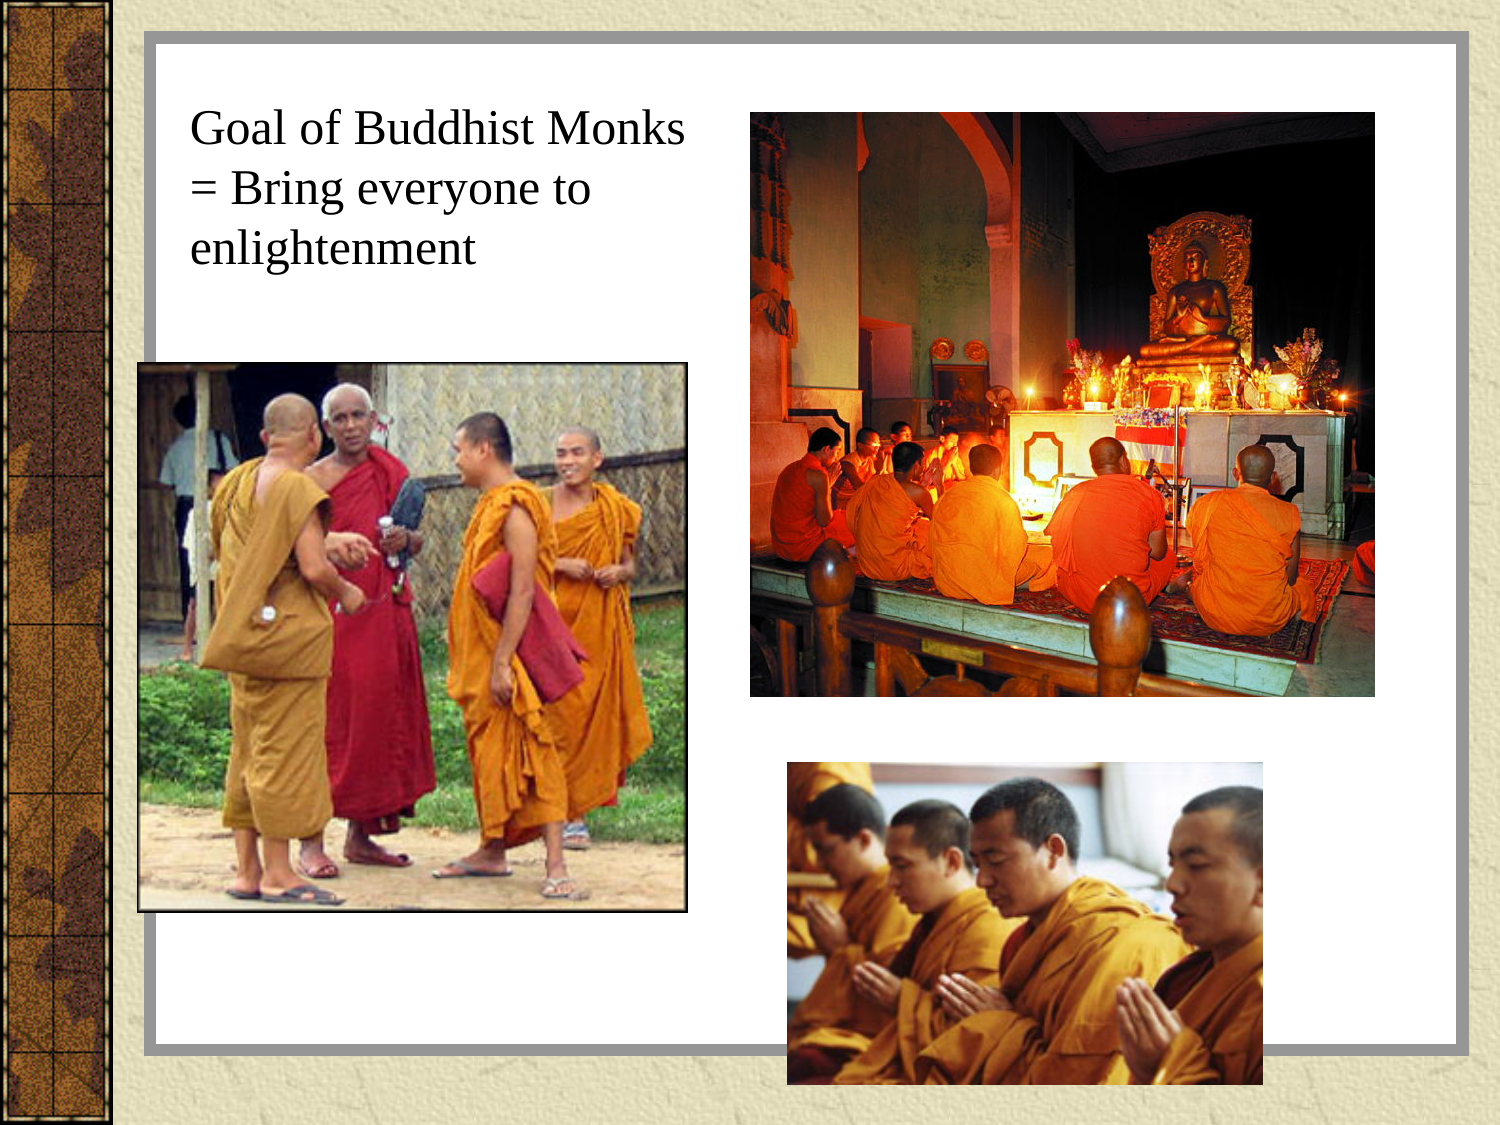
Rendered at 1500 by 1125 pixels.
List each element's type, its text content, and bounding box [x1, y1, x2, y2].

text_box Goal of Buddhist Monks = Bring everyone to enlightenment [174, 87, 725, 283]
picture [0, 0, 1500, 1125]
